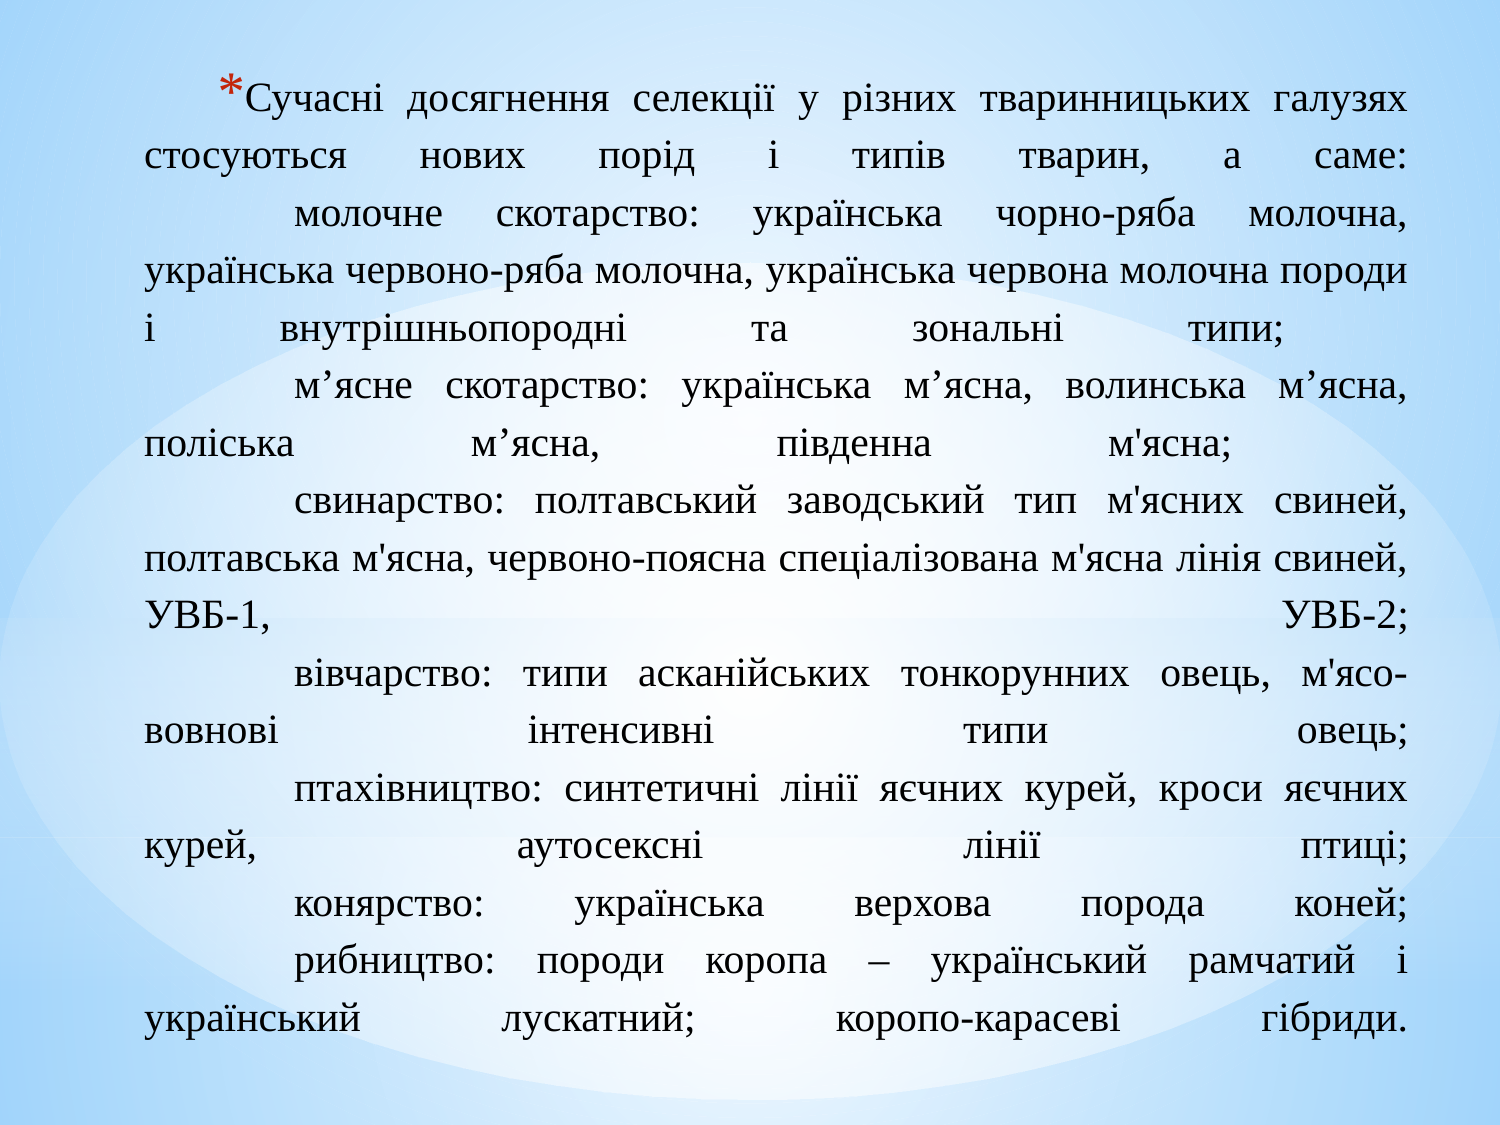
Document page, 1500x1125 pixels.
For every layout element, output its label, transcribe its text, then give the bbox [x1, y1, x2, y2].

title Сучасні досягнення селекції у різних тваринницьких галузях стосуються нових порід і типів тварин, а саме: молочне скотарство: українська чорно-ряба молочна, українська червоно-ряба молочна, українська червона молочна породи і внутрішньопородні та зональні типи; м’ясне скотарство: українська м’ясна, волинська м’ясна, поліська м’ясна, південна м'ясна; свинарство: полтавський заводський тип м'ясних свиней, полтавська м'ясна, червоно-поясна спеціалізована м'ясна лінія свиней, УВБ-1, УВБ-2; вівчарство: типи асканійських тонкорунних овець, м'ясо-вовнові інтенсивні типи овець; птахівництво: синтетичні лінії яєчних курей, кроси яєчних курей, аутосексні лінії птиці; конярство: українська верхова порода коней; рибництво: породи коропа – український рамчатий і український лускатний; коропо-карасеві гібриди. [76, 54, 1424, 1059]
